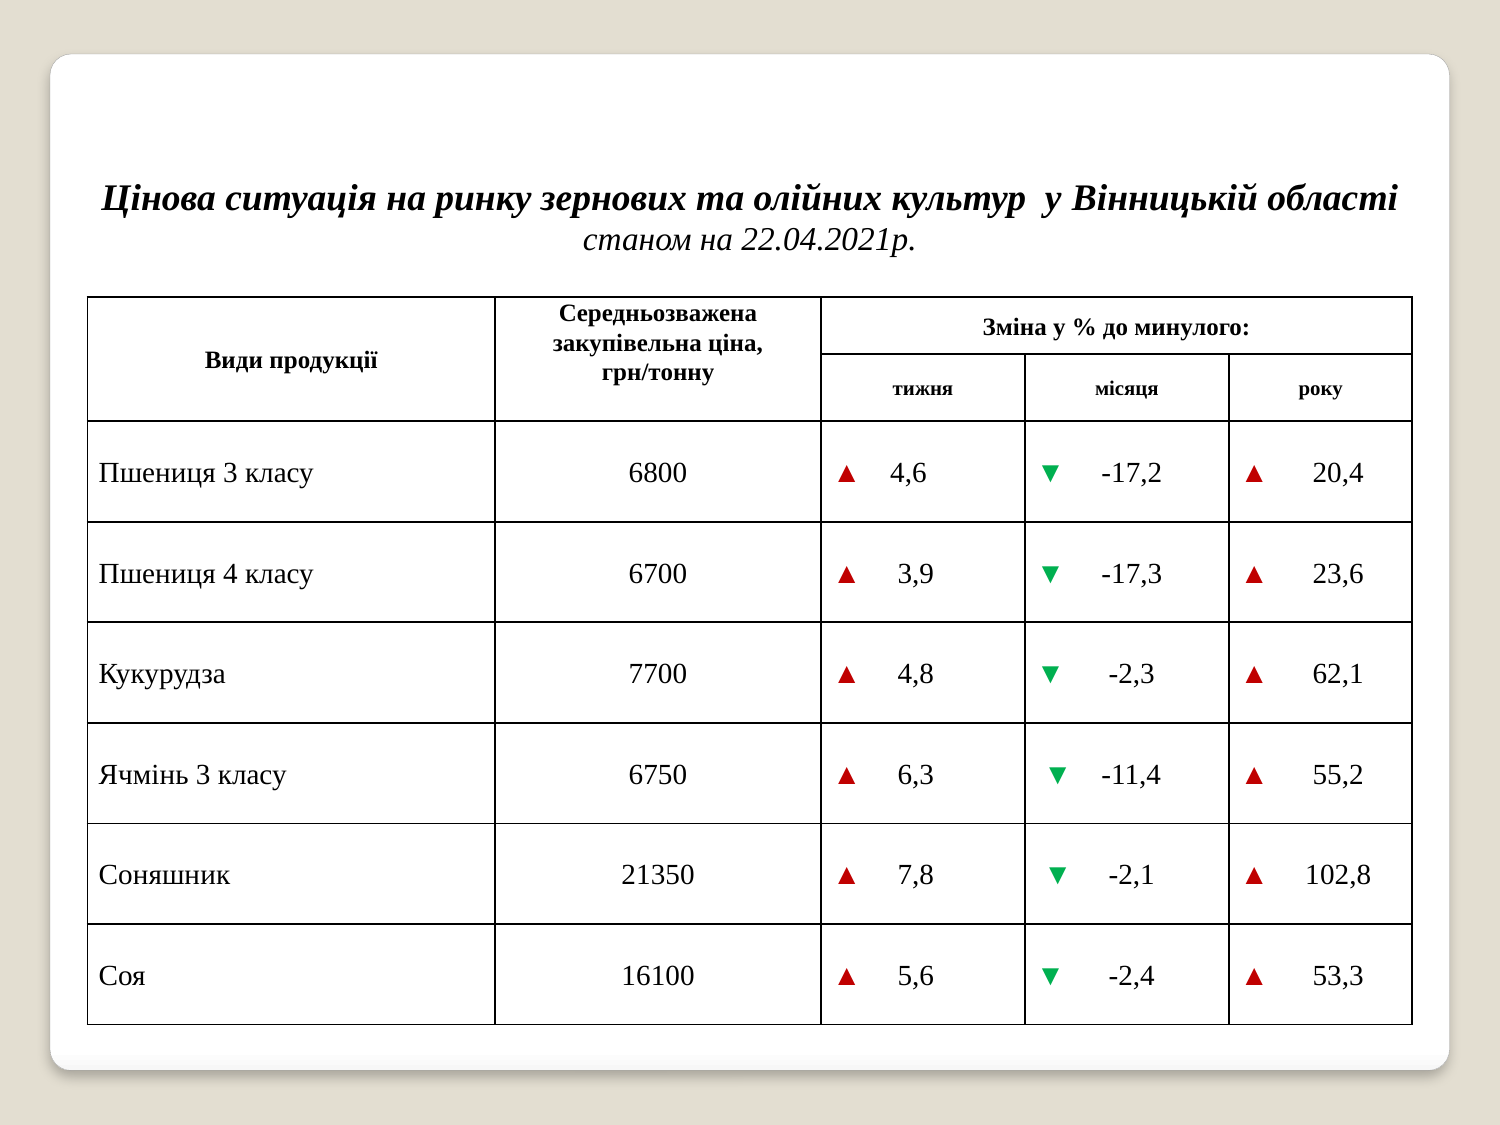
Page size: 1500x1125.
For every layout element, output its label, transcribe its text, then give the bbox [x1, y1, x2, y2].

table_cell ▲ 4,6 [822, 422, 1024, 521]
table_cell ▼ -17,3 [1026, 523, 1228, 621]
table_cell тижня [822, 355, 1024, 420]
table_cell ▲ 6,3 [822, 724, 1024, 823]
table_cell 16100 [496, 925, 820, 1024]
table_cell 6700 [496, 523, 820, 621]
table_cell ▼ -11,4 [1026, 724, 1228, 823]
table_cell Середньозважена закупівельна ціна, грн/тонну [496, 298, 820, 420]
table_cell ▲ 102,8 [1230, 824, 1411, 923]
table_cell місяця [1026, 355, 1228, 420]
table_cell Соя [88, 925, 494, 1024]
table_header Цінова ситуація на ринку зернових та олійних культур у Вінницькій області станом на 22.04.2021р. [88, 62, 1412, 296]
table_cell ▲ 4,8 [822, 623, 1024, 722]
table_cell ▲ 55,2 [1230, 724, 1411, 823]
table_cell 21350 [496, 824, 820, 923]
table_cell ▼ -2,1 [1026, 824, 1228, 923]
table_cell Зміна у % до минулого: [822, 298, 1411, 353]
table_cell ▼ -2,3 [1026, 623, 1228, 722]
table_cell 6750 [496, 724, 820, 823]
table_cell ▼ -2,4 [1026, 925, 1228, 1024]
table_cell ▲ 3,9 [822, 523, 1024, 621]
table_cell Пшениця 3 класу [88, 422, 494, 521]
table_cell року [1230, 355, 1411, 420]
table_cell 7700 [496, 623, 820, 722]
table_cell ▼ -17,2 [1026, 422, 1228, 521]
table_cell Пшениця 4 класу [88, 523, 494, 621]
table_cell ▲ 20,4 [1230, 422, 1411, 521]
table_cell ▲ 7,8 [822, 824, 1024, 923]
table_cell ▲ 23,6 [1230, 523, 1411, 621]
table_cell Кукурудза [88, 623, 494, 722]
table_cell Соняшник [88, 824, 494, 923]
table_cell ▲ 62,1 [1230, 623, 1411, 722]
table_cell Ячмінь 3 класу [88, 724, 494, 823]
table_cell ▲ 5,6 [822, 925, 1024, 1024]
table_cell 6800 [496, 422, 820, 521]
table_cell Види продукції [88, 298, 494, 420]
table_cell ▲ 53,3 [1230, 925, 1411, 1024]
